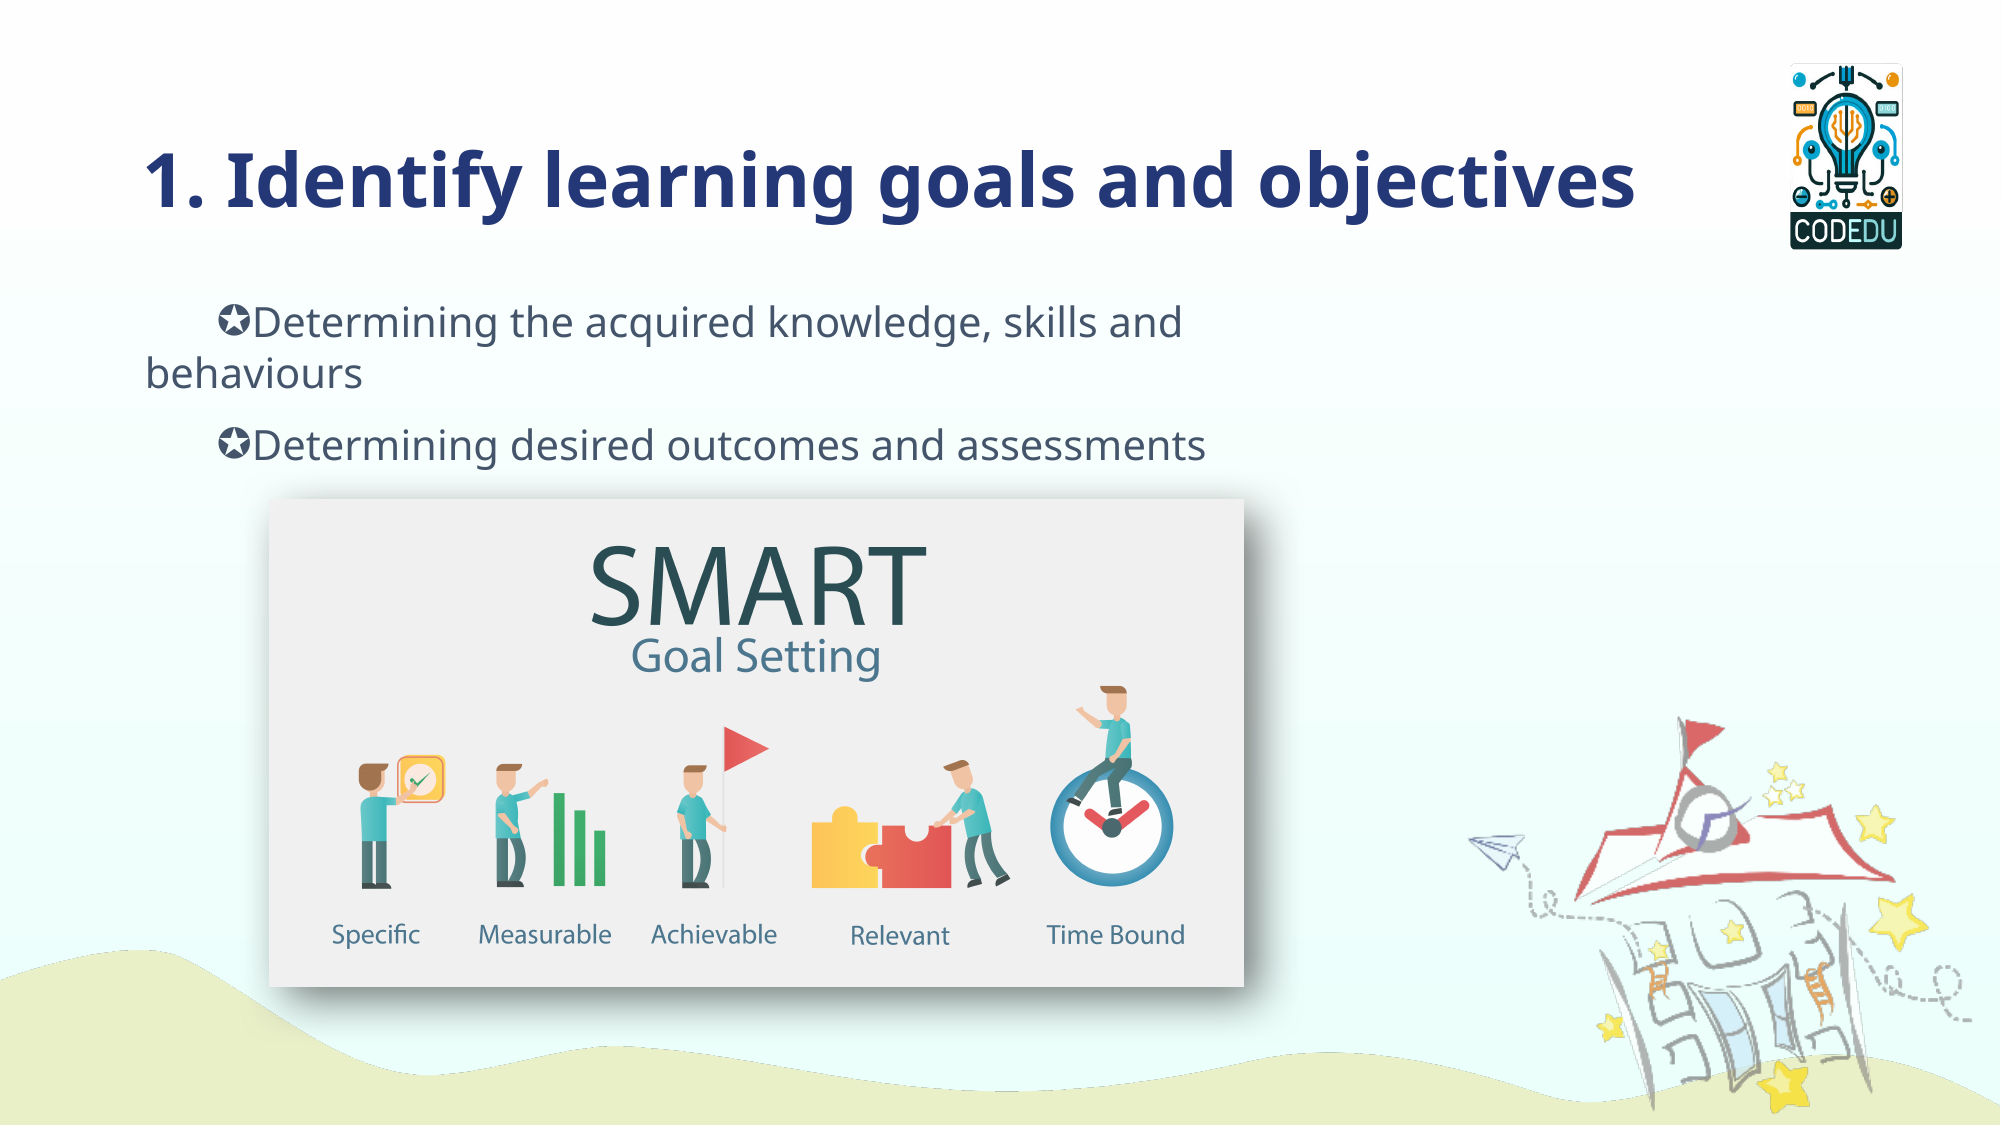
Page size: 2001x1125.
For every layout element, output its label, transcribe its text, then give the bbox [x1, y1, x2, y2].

list Determining the acquired knowledge, skills and behaviours Determining desired outcomes and assessments [127, 288, 1385, 661]
picture [1691, 0, 2001, 357]
picture [0, 499, 2000, 1125]
title 1. Identify learning goals and objectives [127, 71, 1691, 289]
